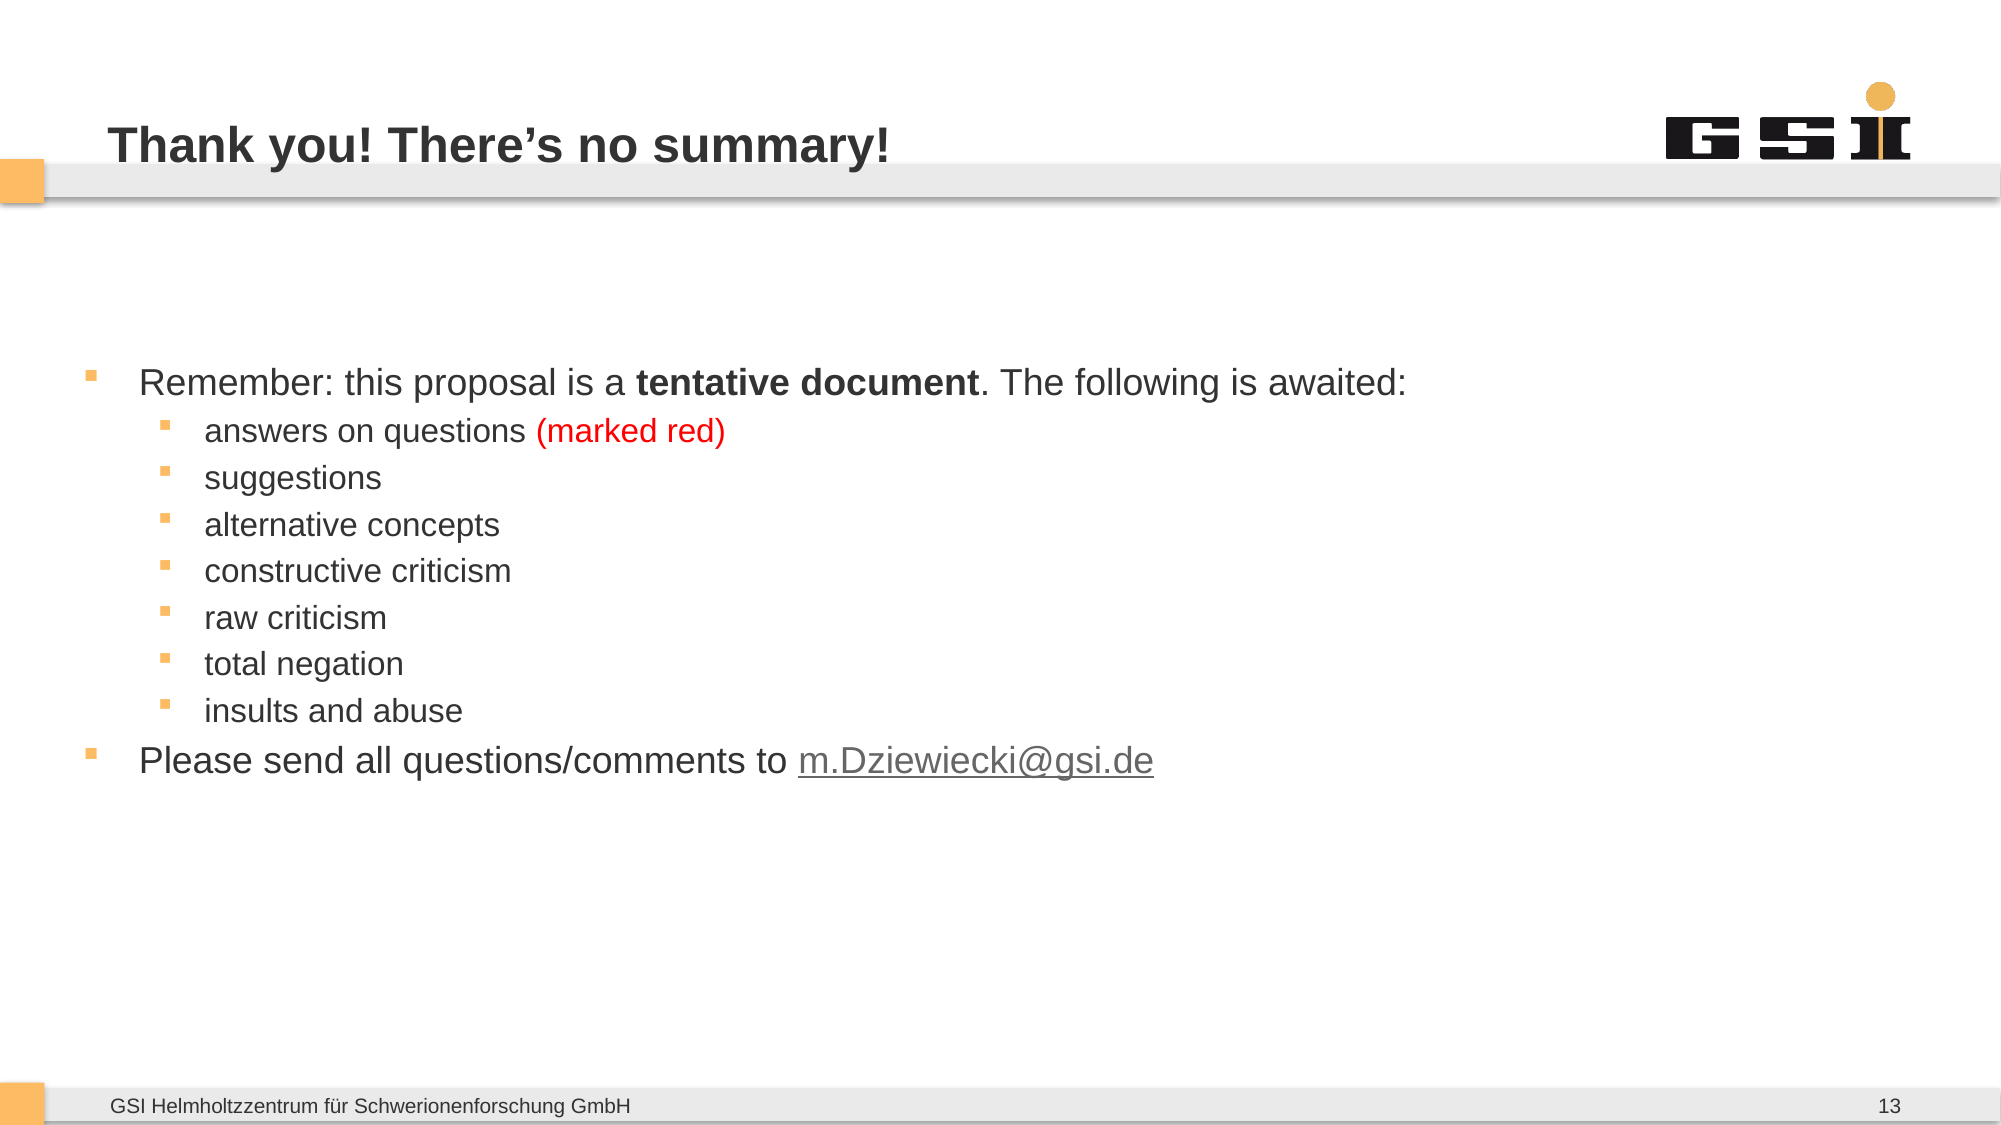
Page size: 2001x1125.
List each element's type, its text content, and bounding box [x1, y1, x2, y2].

slide_number 13 [1753, 1074, 1917, 1125]
title Thank you! There’s no summary! [92, 50, 1558, 180]
list Remember: this proposal is a tentative document. The following is awaited: answers on questions (marked red) suggestions alternative concepts constructive criticism raw criticism total negation insults and abuse Please send all questions/comments to m.Dziewiecki@gsi.de [67, 350, 1910, 940]
picture [1664, 79, 1912, 162]
